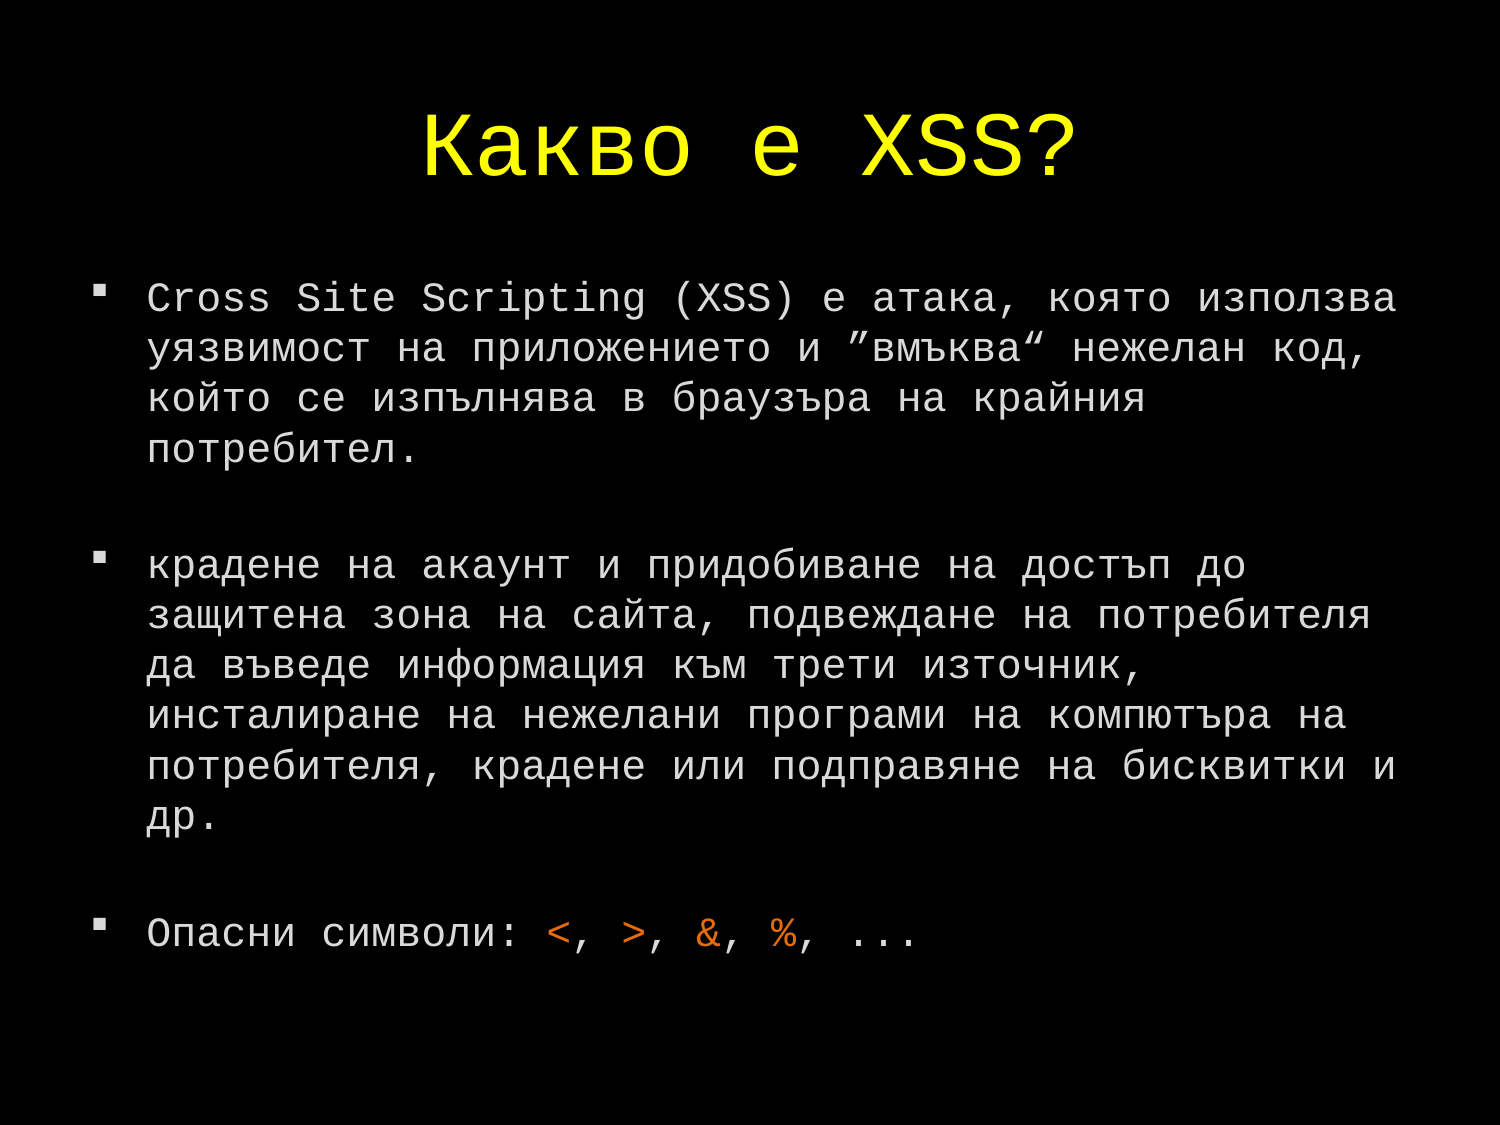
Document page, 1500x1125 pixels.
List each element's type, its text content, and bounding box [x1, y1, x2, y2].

title Какво е XSS? [75, 45, 1425, 233]
list Cross Site Scripting (XSS) е атака, която използва уязвимост на приложението и ”вмъква“ нежелан код, който се изпълнява в браузъра на крайния потребител. крадене на акаунт и придобиване на достъп до защитена зона на сайта, подвеждане на потребителя да въведе информация към трети източник, инсталиране на нежелани програми на компютъра на потребителя, крадене или подправяне на бисквитки и др. Опасни символи: <, >, &, %, ... [75, 262, 1425, 1005]
